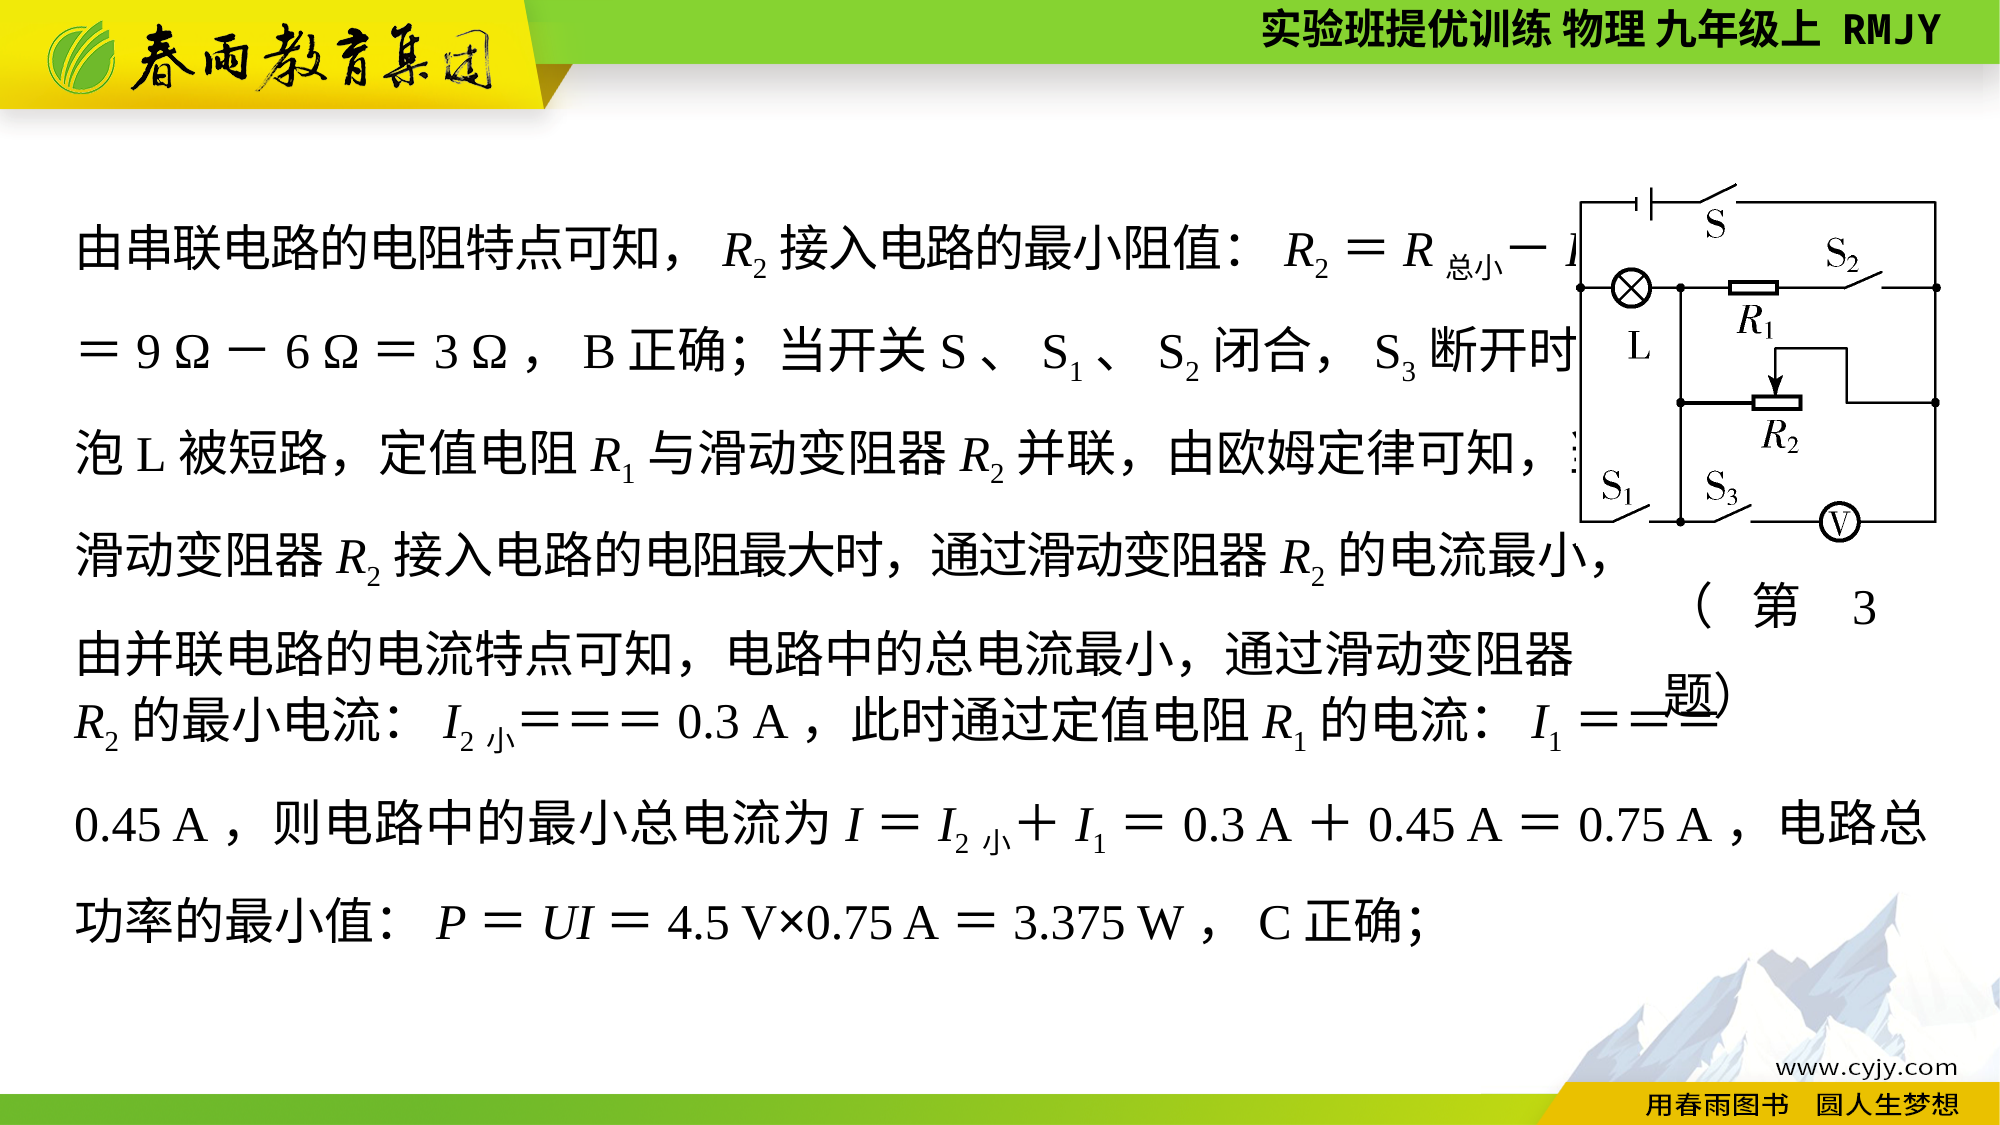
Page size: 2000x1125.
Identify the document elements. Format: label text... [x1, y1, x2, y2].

text_box （第3题） [1648, 554, 1904, 642]
picture [0, 0, 2000, 1125]
